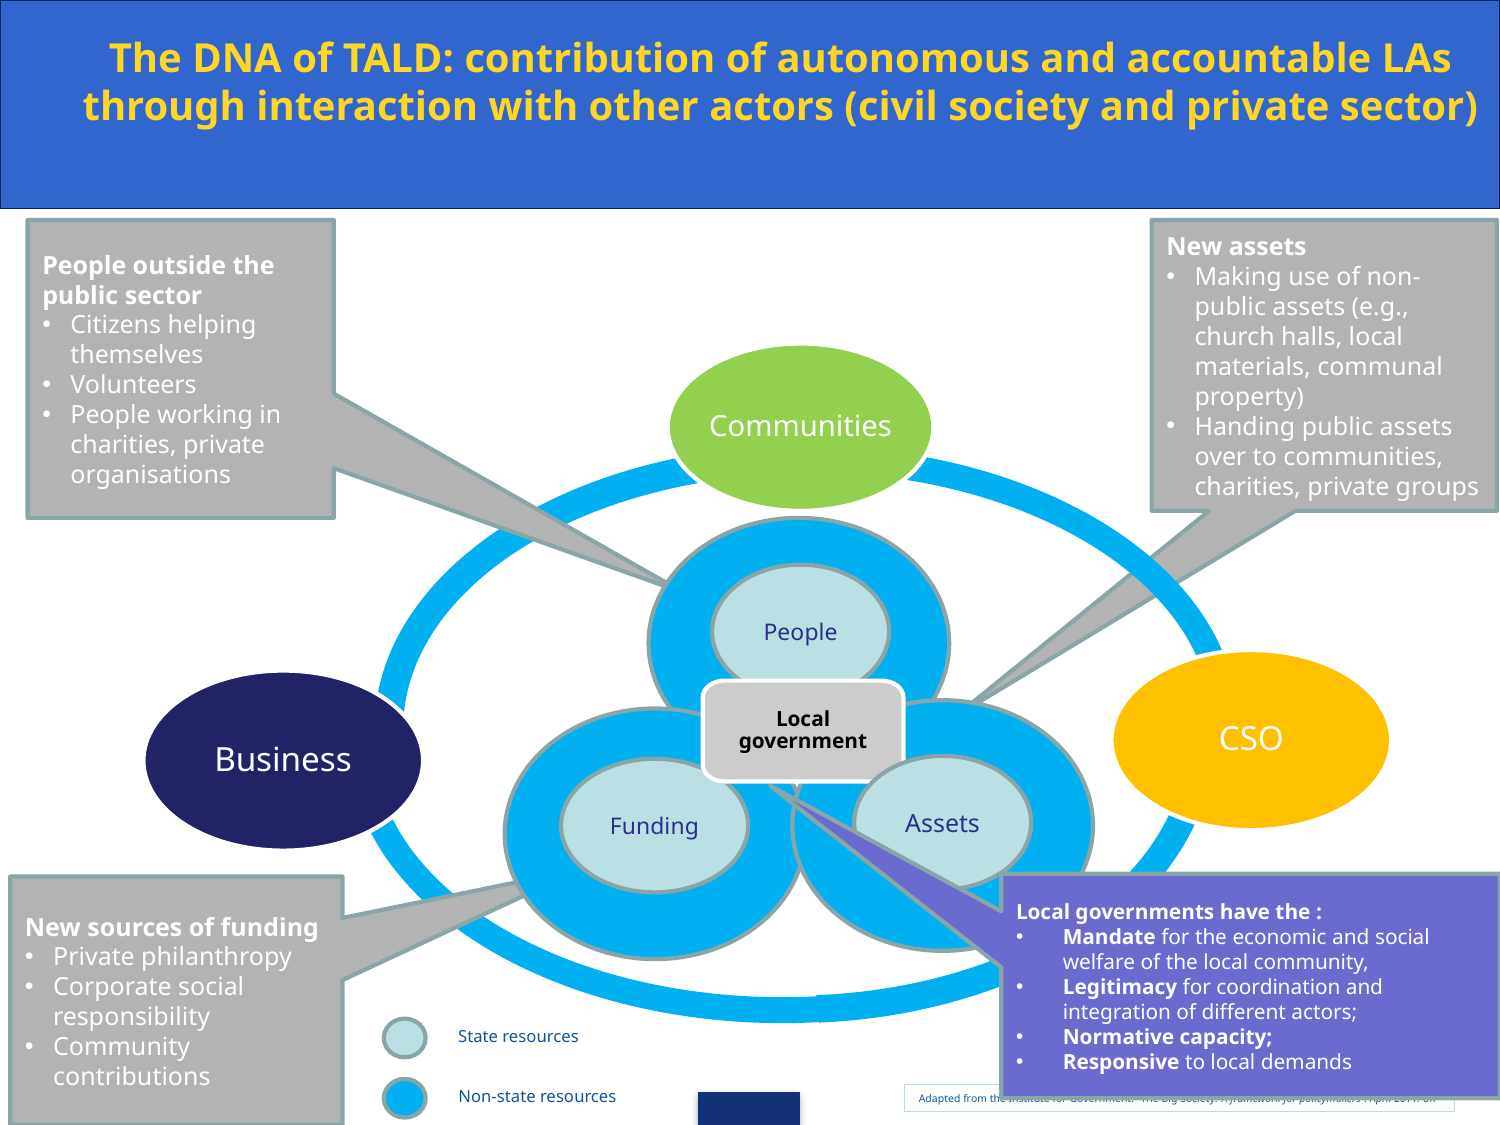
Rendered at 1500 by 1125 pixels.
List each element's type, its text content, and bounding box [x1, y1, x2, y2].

title The DNA of TALD: contribution of autonomous and accountable LAs through interaction with other actors (civil society and private sector) [0, 0, 1500, 209]
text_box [9, 219, 1497, 1125]
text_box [143, 343, 1392, 1005]
